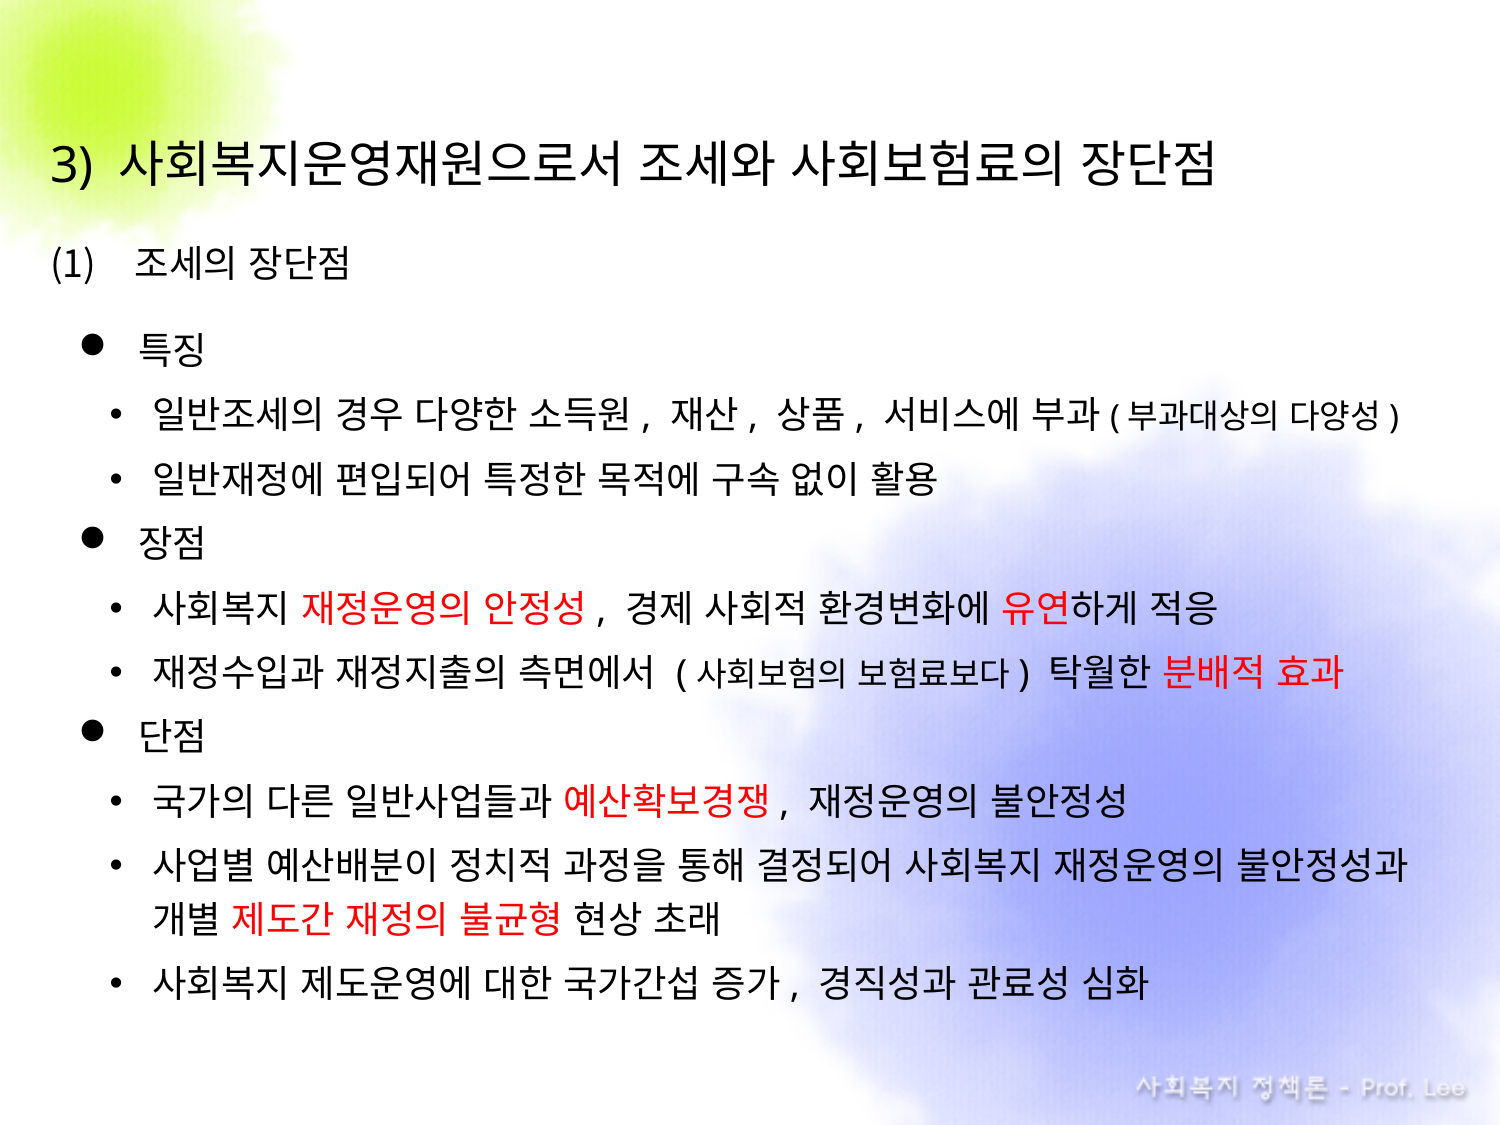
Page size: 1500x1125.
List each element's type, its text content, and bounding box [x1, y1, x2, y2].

picture [0, 0, 1500, 1125]
list 3) 사회복지운영재원으로서 조세와 사회보험료의 장단점 조세의 장단점 특징 일반조세의 경우 다양한 소득원, 재산, 상품, 서비스에 부과(부과대상의 다양성) 일반재정에 편입되어 특정한 목적에 구속 없이 활용 장점 사회복지 재정운영의 안정성, 경제 사회적 환경변화에 유연하게 적응 재정수입과 재정지출의 측면에서 (사회보험의 보험료보다) 탁월한 분배적 효과 단점 국가의 다른 일반사업들과 예산확보경쟁, 재정운영의 불안정성 사업별 예산배분이 정치적 과정을 통해 결정되어 사회복지 재정운영의 불안정성과 개별 제도간 재정의 불균형 현상 초래 사회복지 제도운영에 대한 국가간섭 증가, 경직성과 관료성 심화 [35, 113, 1447, 1032]
